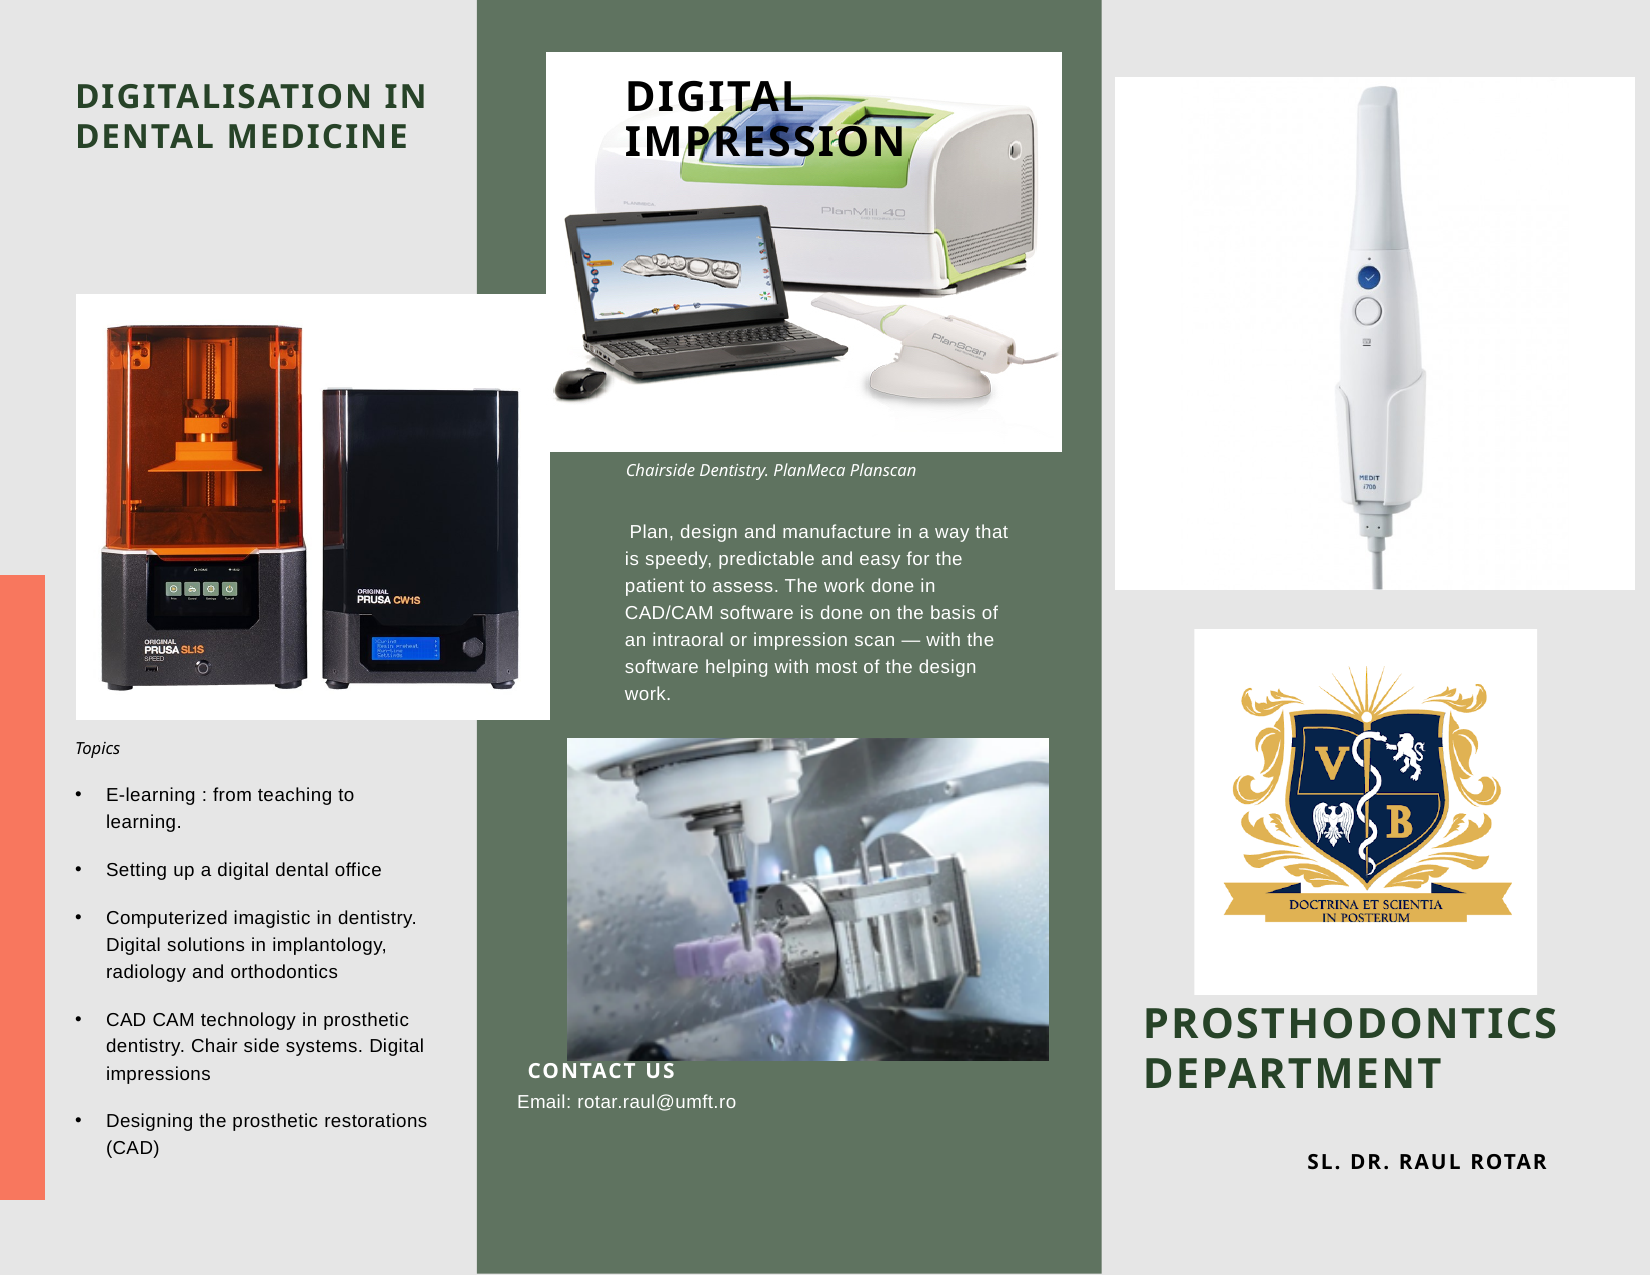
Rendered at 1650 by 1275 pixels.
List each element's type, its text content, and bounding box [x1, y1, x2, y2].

list Plan, design and manufacture in a way that is speedy, predictable and easy for the patient to assess. The work done in CAD/CAM software is done on the basis of an intraoral or impression scan — with the software helping with most of the design work. [624, 515, 1024, 659]
list Chairside Dentistry. PlanMeca Planscan [625, 460, 1025, 498]
list Email: rotar.raul@umft.ro [517, 1089, 916, 1188]
picture [75, 52, 1062, 720]
picture [567, 738, 1049, 1061]
list SL. Dr. Raul Rotar [1307, 1148, 1650, 1247]
list Topics [75, 737, 350, 775]
list CONTACT US [527, 1057, 927, 1093]
picture [1115, 77, 1635, 590]
picture [1194, 629, 1538, 995]
list Prosthodontics Department [1143, 997, 1635, 1136]
title Digitalisation in dental Medicine [75, 75, 450, 250]
list E-learning : from teaching to learning. Setting up a digital dental office Computerized imagistic in dentistry. Digital solutions in implantology, radiology and orthodontics CAD CAM technology in prosthetic dentistry. Chair side systems. Digital impressions Designing the prosthetic restorations (CAD) [75, 778, 434, 1191]
